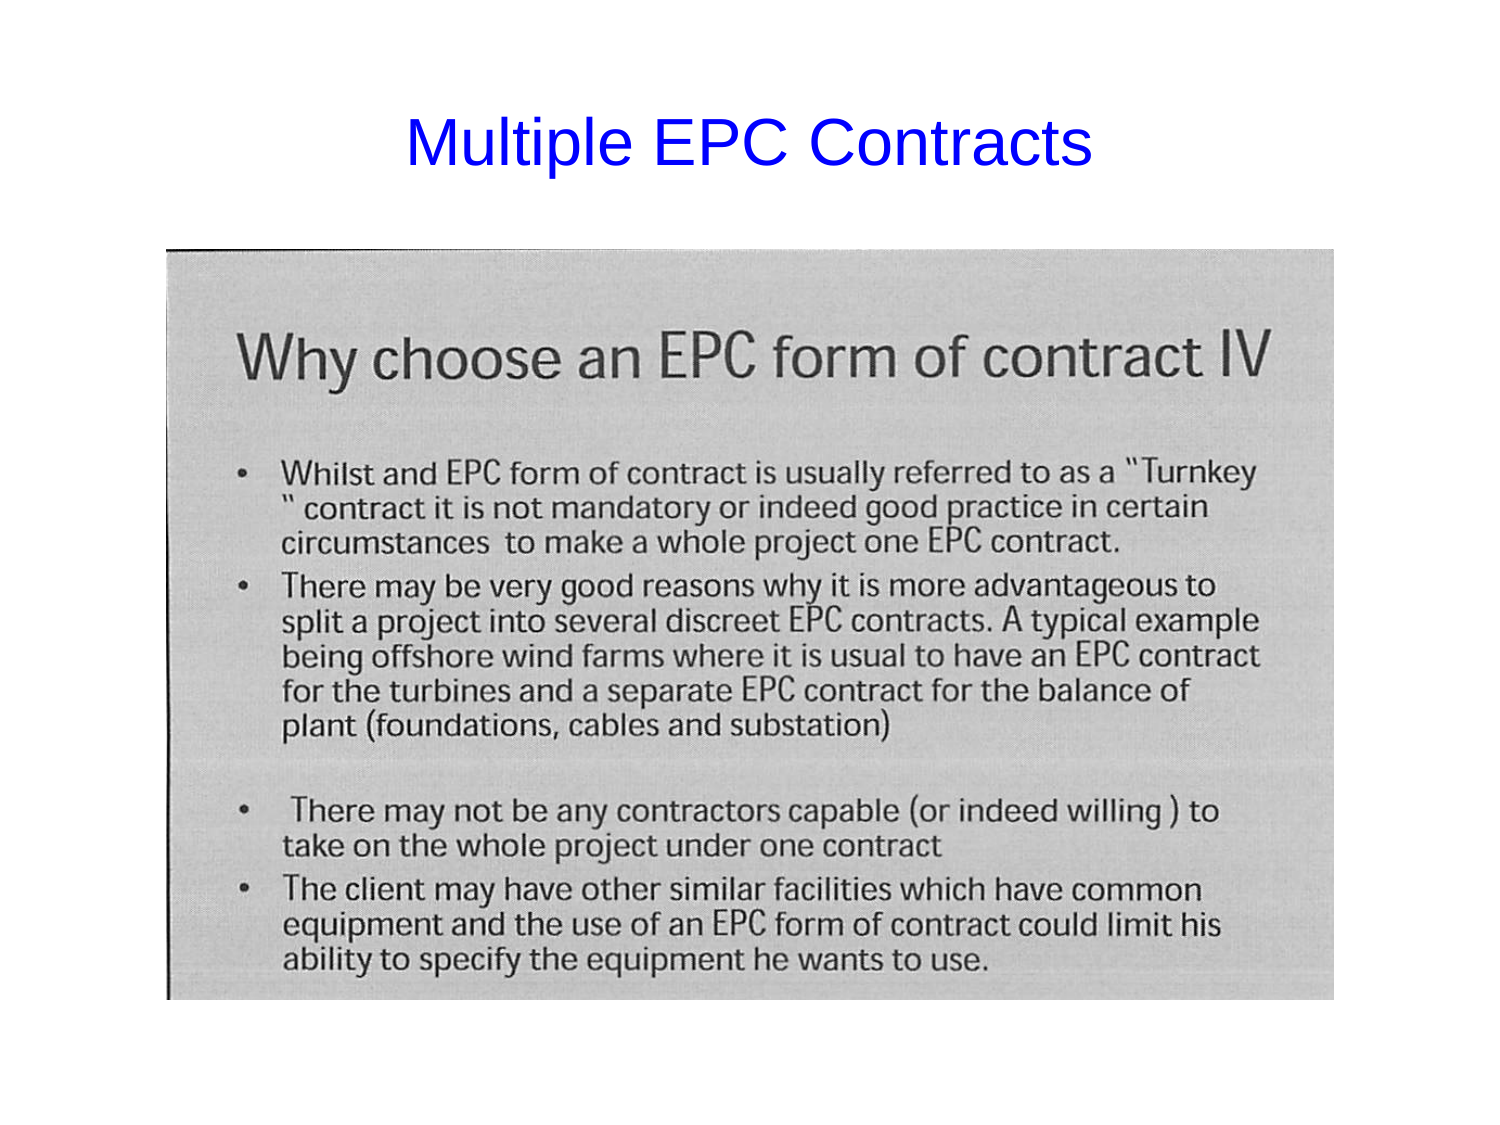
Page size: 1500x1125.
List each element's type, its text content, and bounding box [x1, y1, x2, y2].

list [166, 249, 1334, 1001]
title Multiple EPC Contracts [74, 44, 1426, 233]
